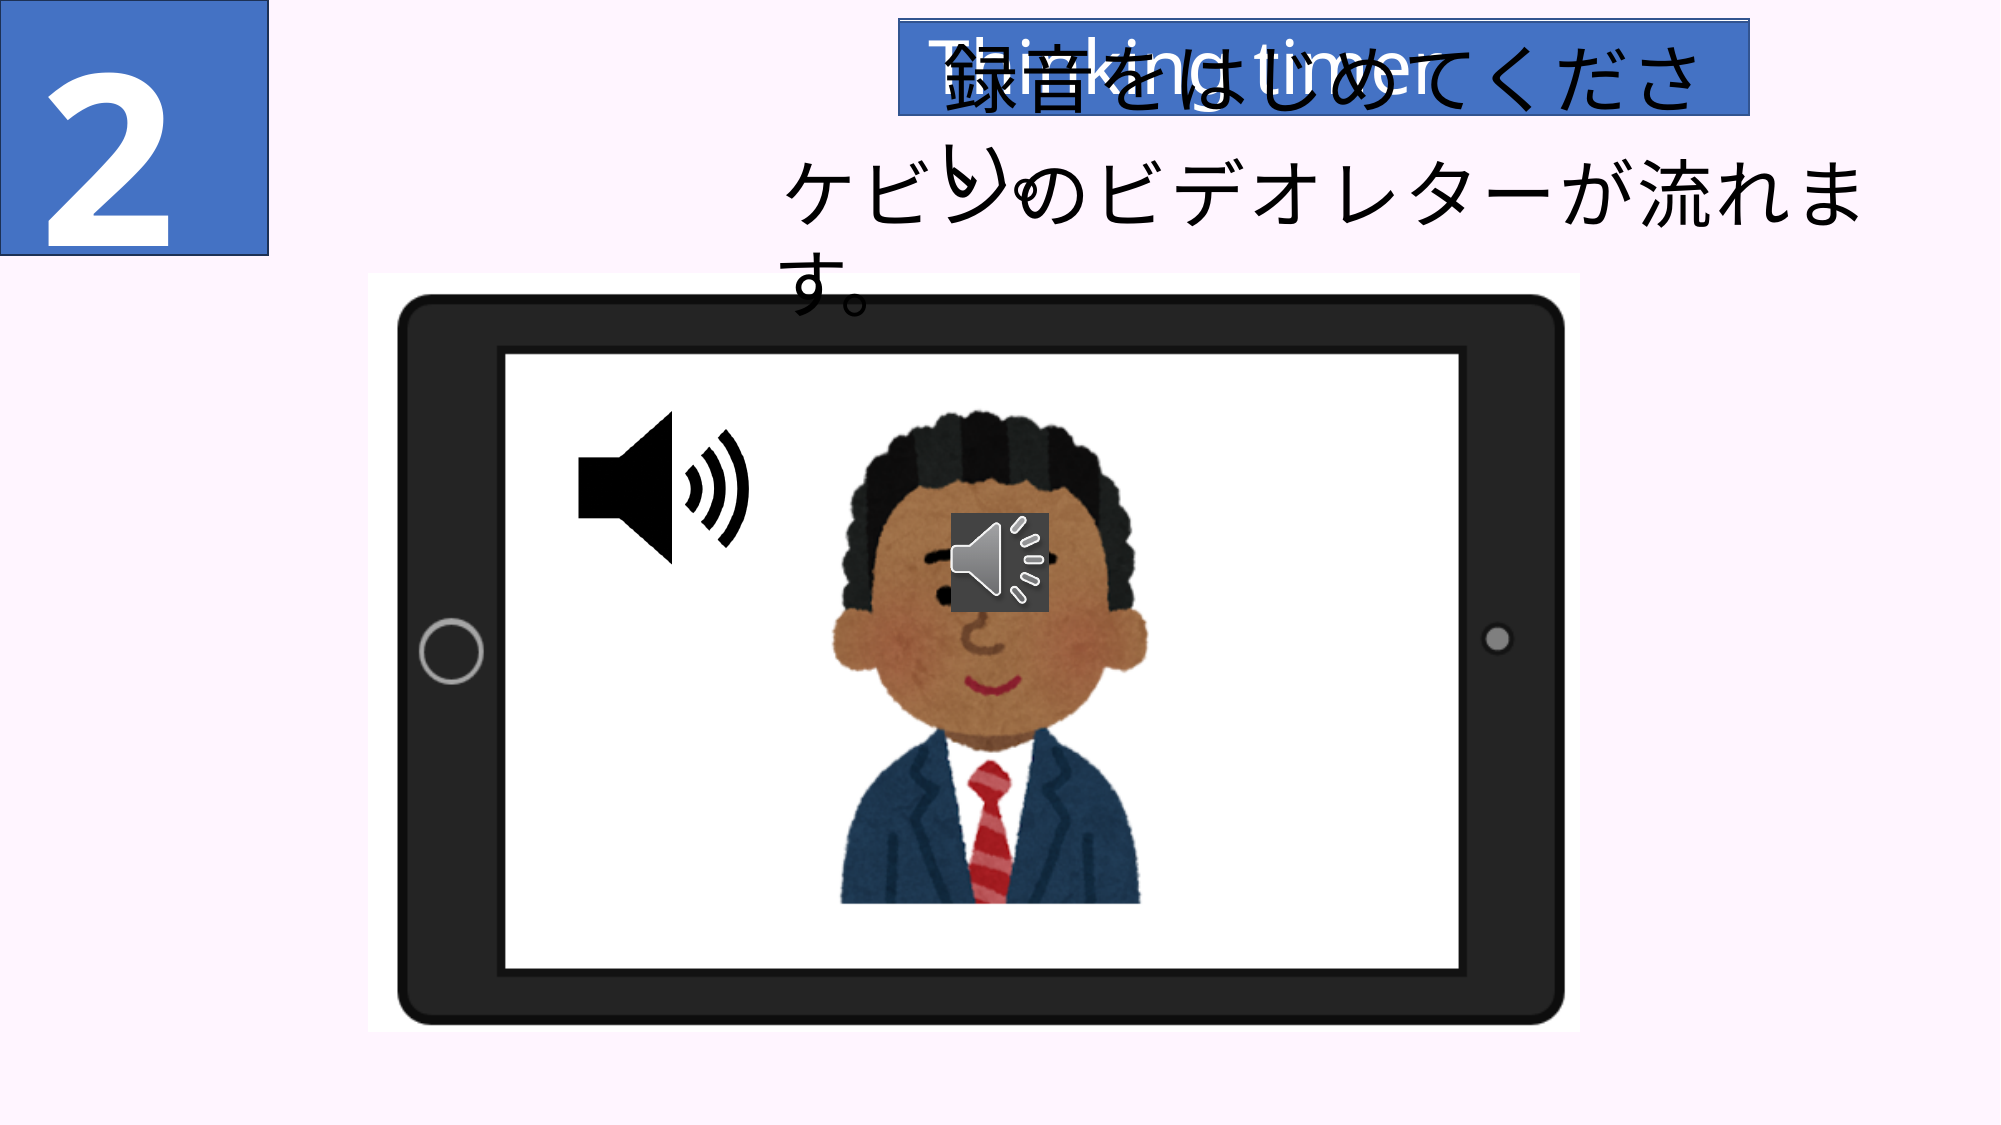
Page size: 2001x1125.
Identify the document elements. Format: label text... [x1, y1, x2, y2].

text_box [0, 0, 269, 306]
picture [368, 273, 1580, 1032]
text_box 録音をはじめてください。 [899, 24, 1722, 220]
text_box [1543, 21, 1750, 116]
text_box ケビンのビデオレターが流れます。 [736, 139, 1884, 335]
text_box Thinking timer [884, 12, 1543, 117]
